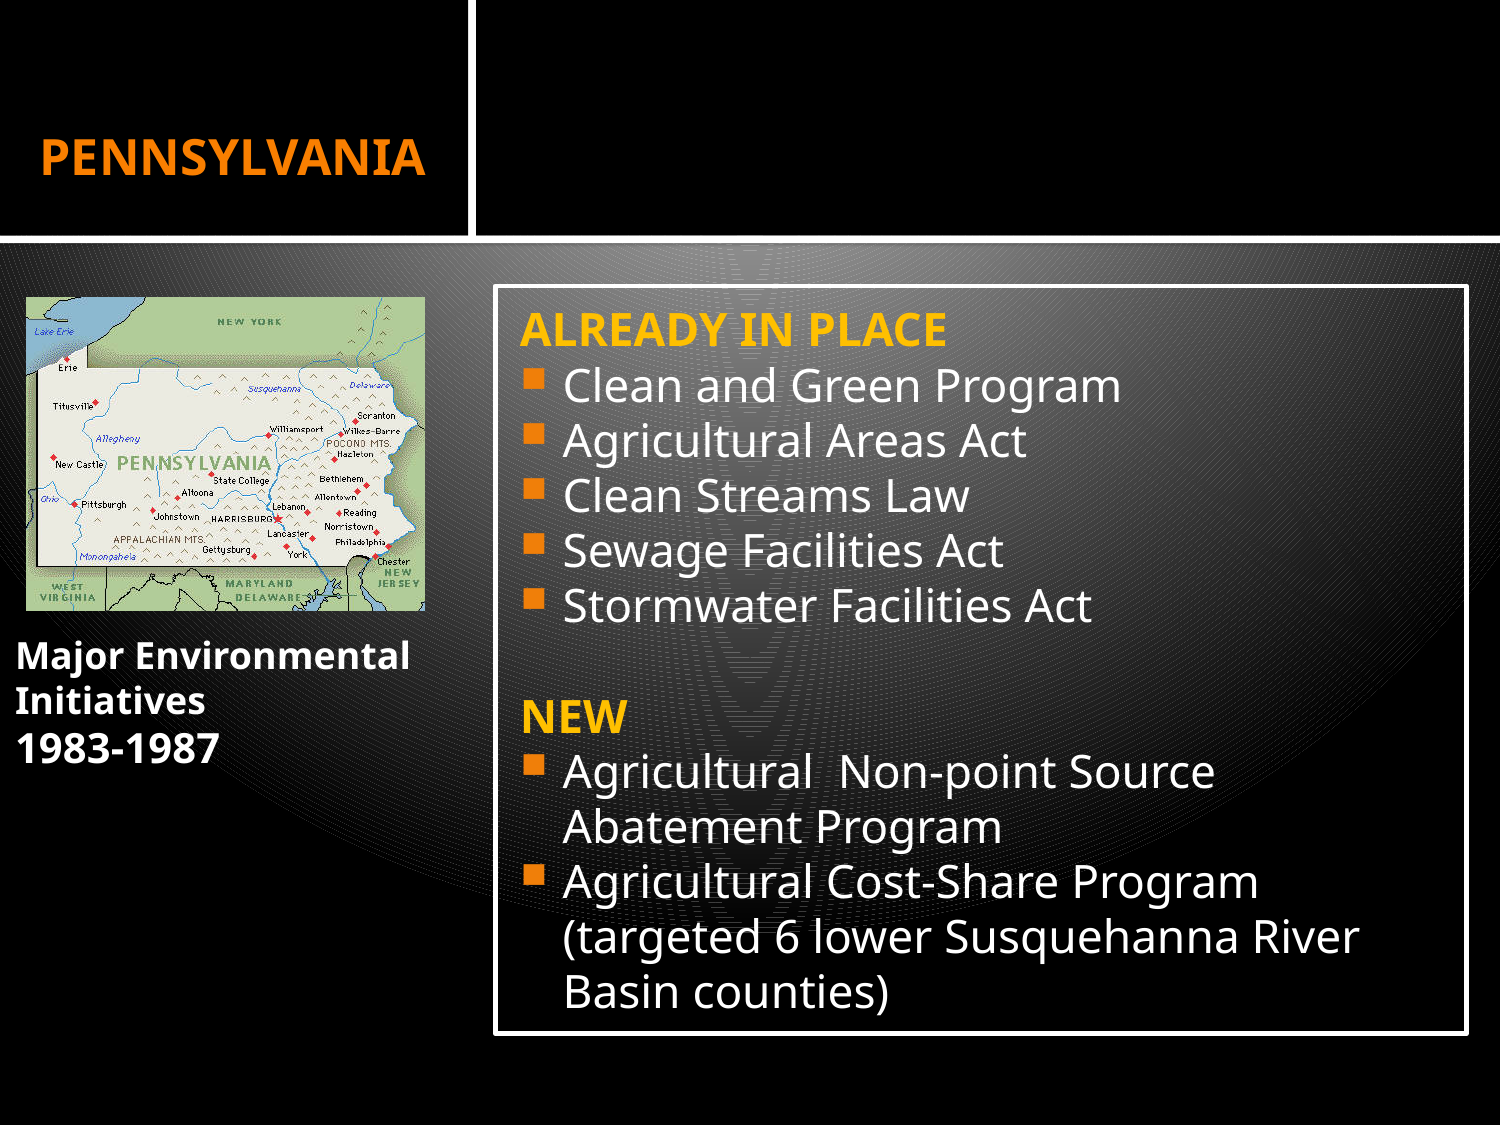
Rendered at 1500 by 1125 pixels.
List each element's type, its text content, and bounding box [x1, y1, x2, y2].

title PENNSYLVANIA [27, 24, 442, 186]
list ALREADY IN PLACE Clean and Green Program Agricultural Areas Act Clean Streams Law Sewage Facilities Act Stormwater Facilities Act NEW Agricultural Non-point Source Abatement Program Agricultural Cost-Share Program (targeted 6 lower Susquehanna River Basin counties) [495, 285, 1467, 1034]
text_box Major Environmental Initiatives 1983-1987 [0, 624, 436, 780]
picture [26, 297, 425, 611]
